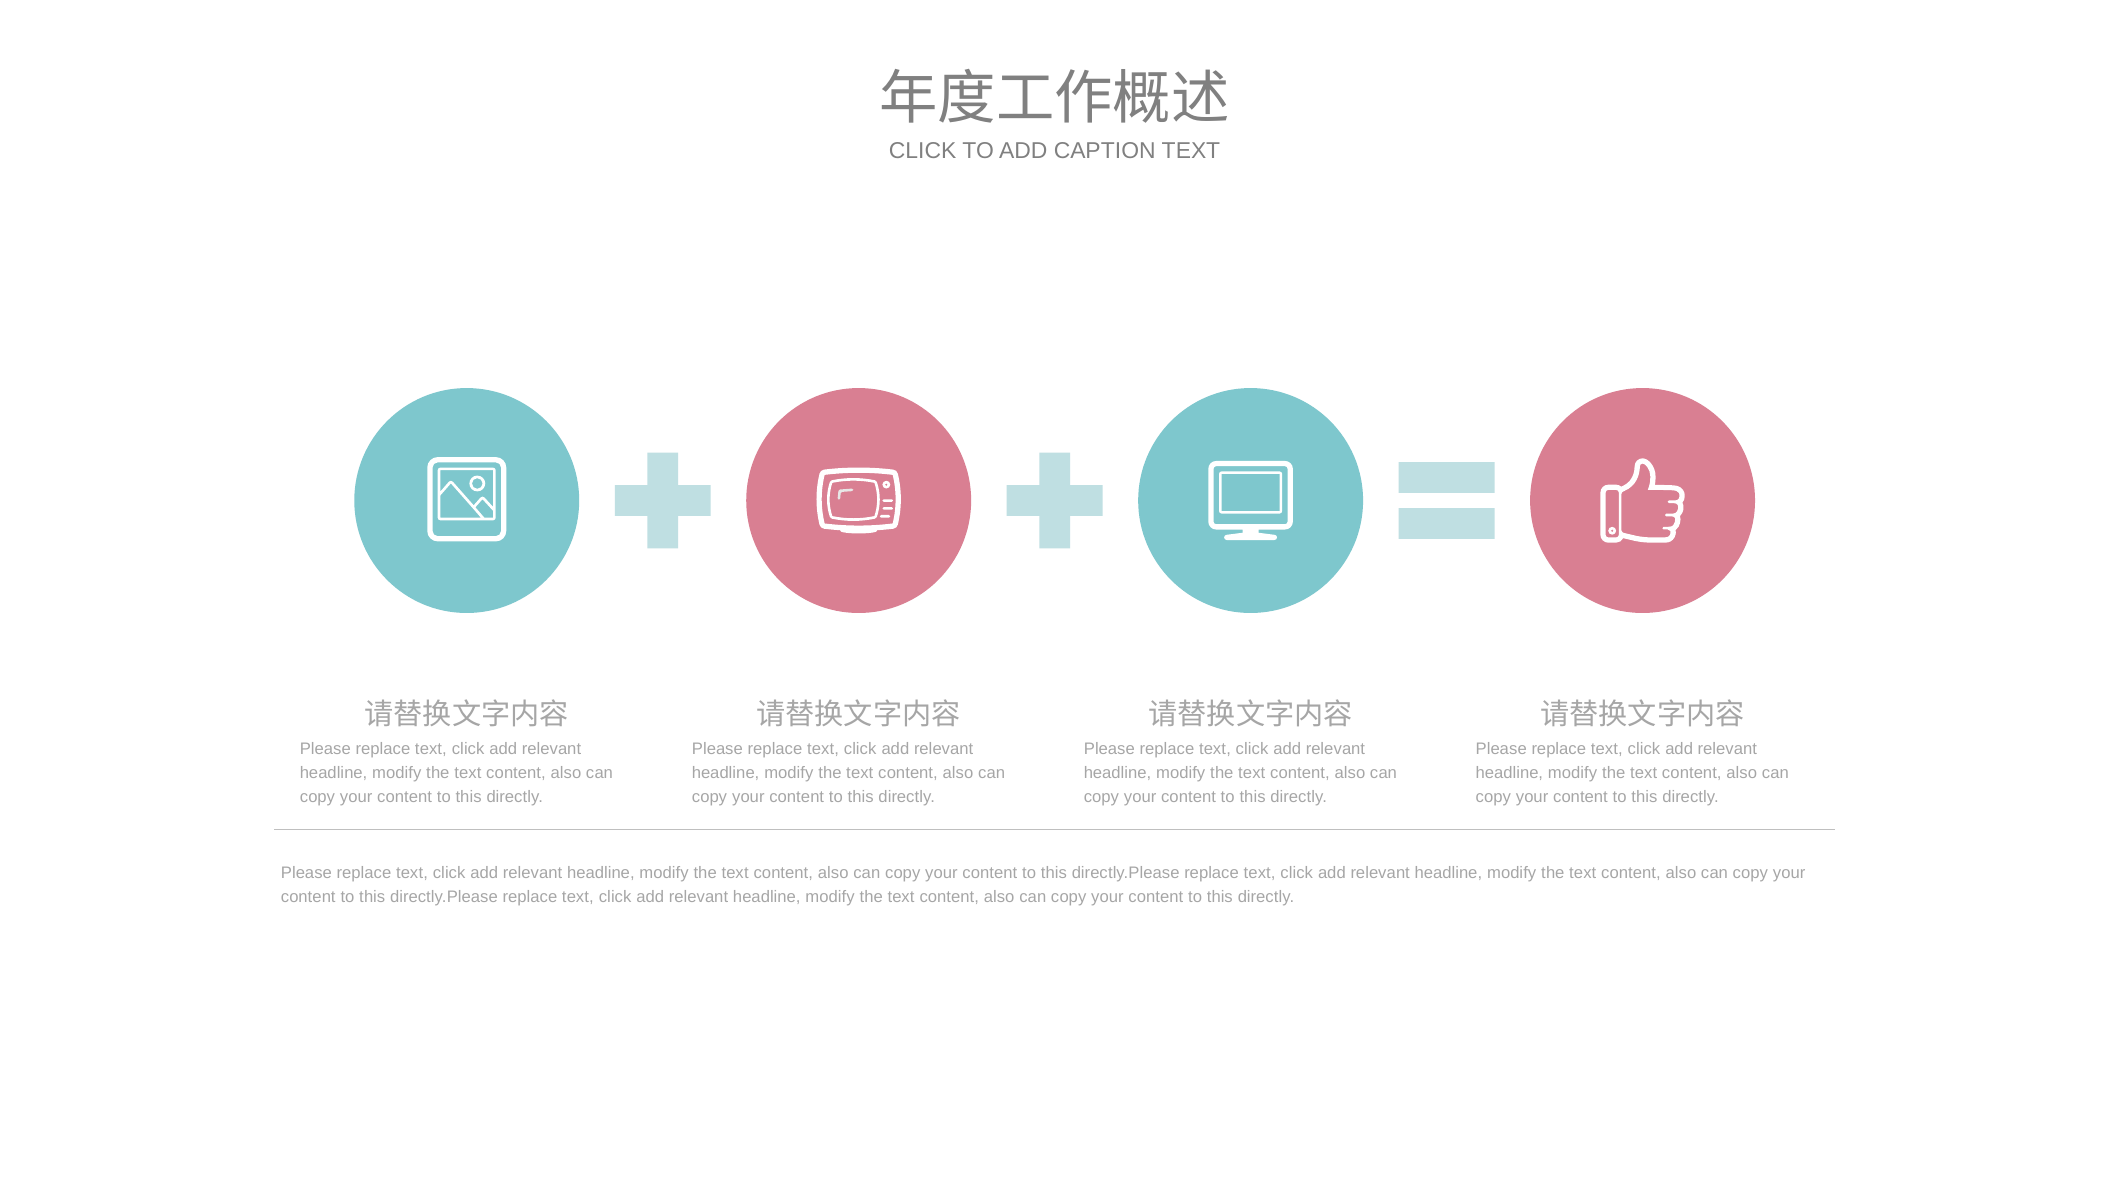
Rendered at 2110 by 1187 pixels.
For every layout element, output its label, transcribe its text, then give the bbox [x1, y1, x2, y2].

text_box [299, 688, 634, 805]
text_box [1475, 688, 1810, 805]
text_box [354, 388, 1755, 613]
text_box 年度工作概述 [865, 60, 1245, 131]
text_box CLICK TO ADD CAPTION TEXT [865, 135, 1245, 163]
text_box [691, 688, 1026, 805]
text_box Please replace text, click add relevant headline, modify the text content, also can copy your content to this directly.Please replace text, click add relevant headline, modify the text content, also can copy your content to this directly.Please replace text, click add relevant headline, modify the text content, also can copy your content to this directly. [280, 858, 1829, 907]
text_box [1083, 688, 1418, 805]
